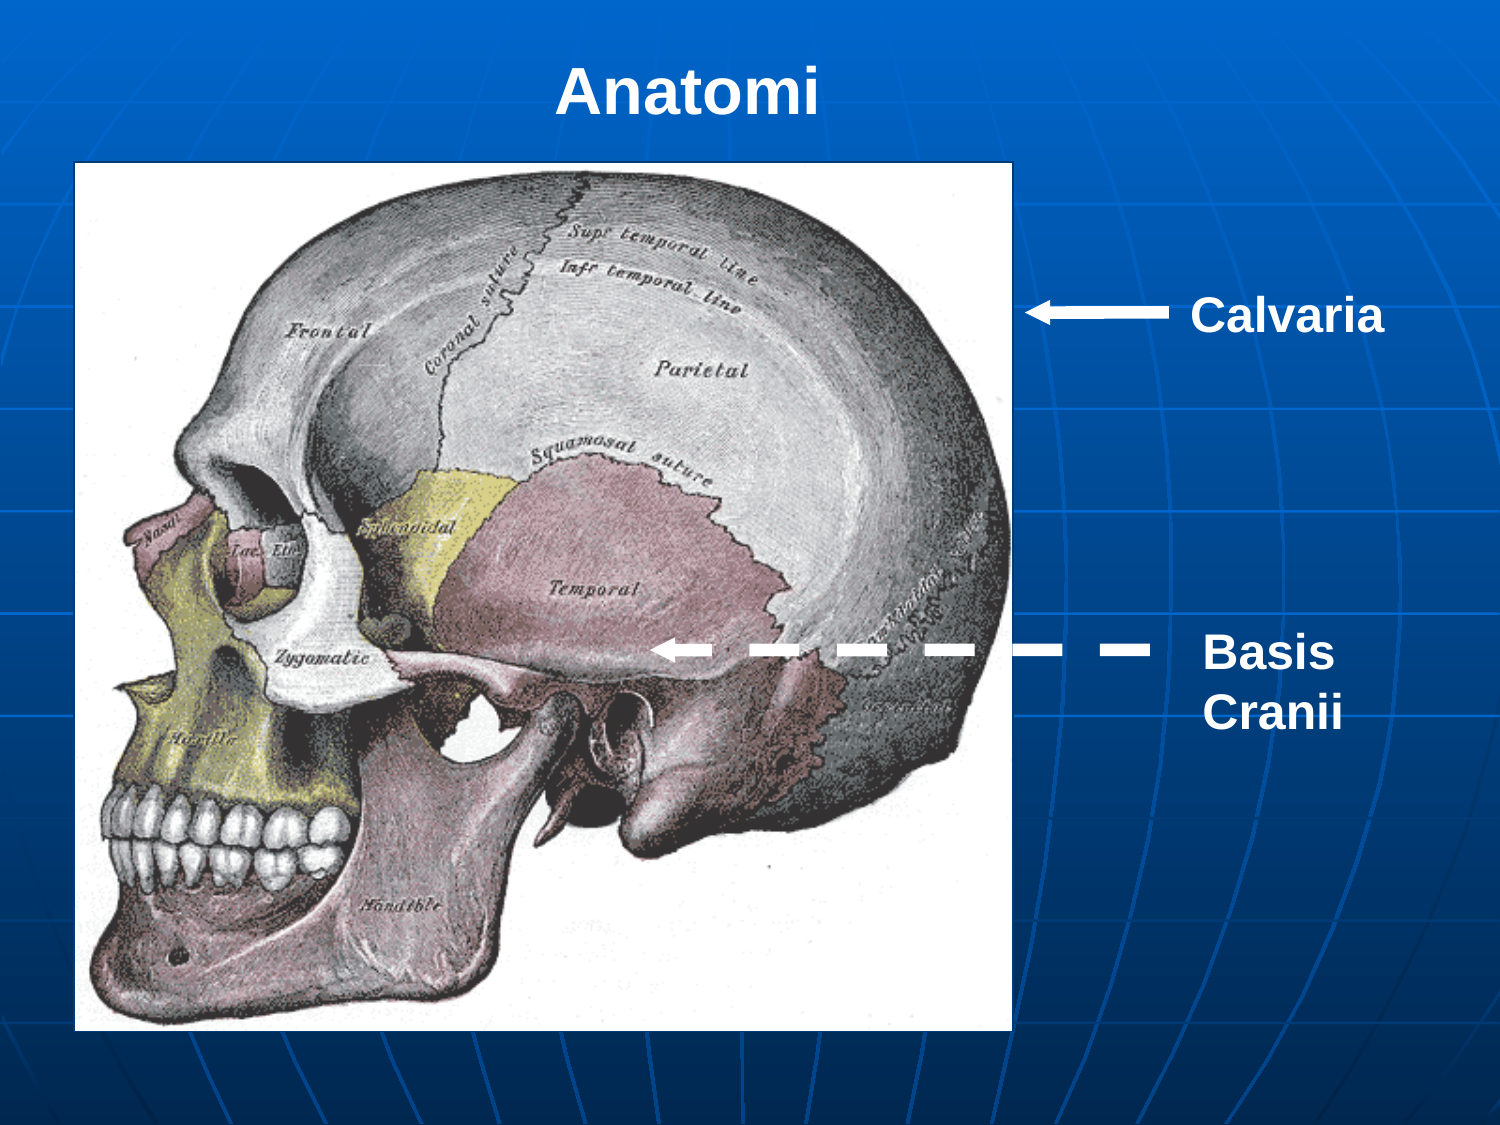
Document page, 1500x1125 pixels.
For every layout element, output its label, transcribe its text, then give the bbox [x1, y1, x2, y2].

text_box Anatomi [539, 40, 837, 135]
text_box Basis Cranii [1187, 612, 1365, 748]
text_box Calvaria [1175, 274, 1400, 350]
text_box [1024, 308, 1163, 317]
picture [74, 162, 1013, 1031]
